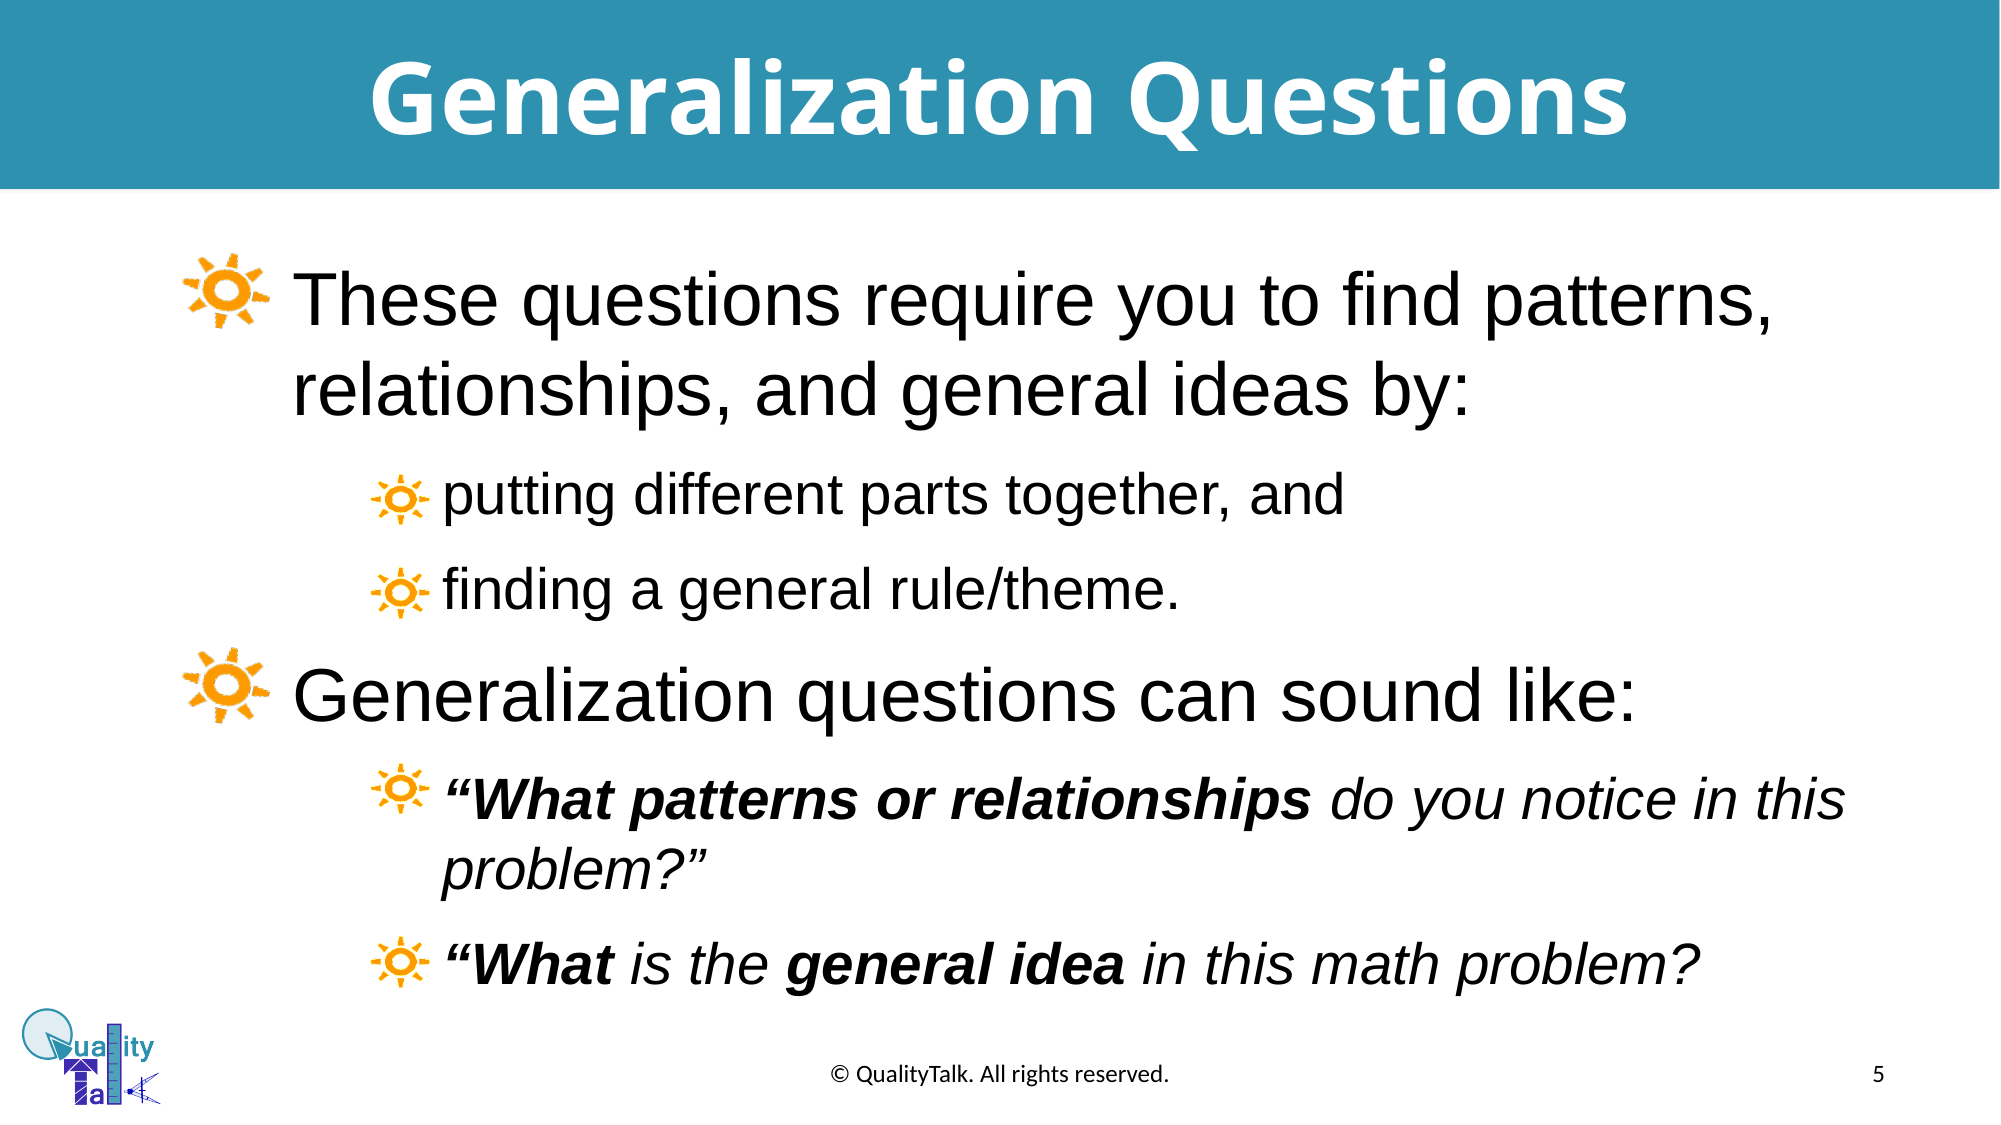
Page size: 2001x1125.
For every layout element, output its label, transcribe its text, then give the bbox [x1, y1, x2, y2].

text_box These questions require you to find patterns, relationships, and general ideas by: putting different parts together, and finding a general rule/theme. Generalization questions can sound like: “What patterns or relationships do you notice in this problem?” “What is the general idea in this math problem? [277, 243, 1872, 1012]
slide_number 5 [1433, 1042, 1900, 1103]
picture [174, 244, 277, 337]
picture [369, 473, 430, 526]
picture [369, 566, 430, 619]
picture [0, 994, 217, 1125]
picture [174, 638, 277, 732]
picture [369, 935, 430, 988]
text_box Generalization Questions [0, 0, 2000, 191]
picture [369, 762, 430, 814]
footer © QualityTalk. All rights reserved. [683, 1042, 1317, 1103]
